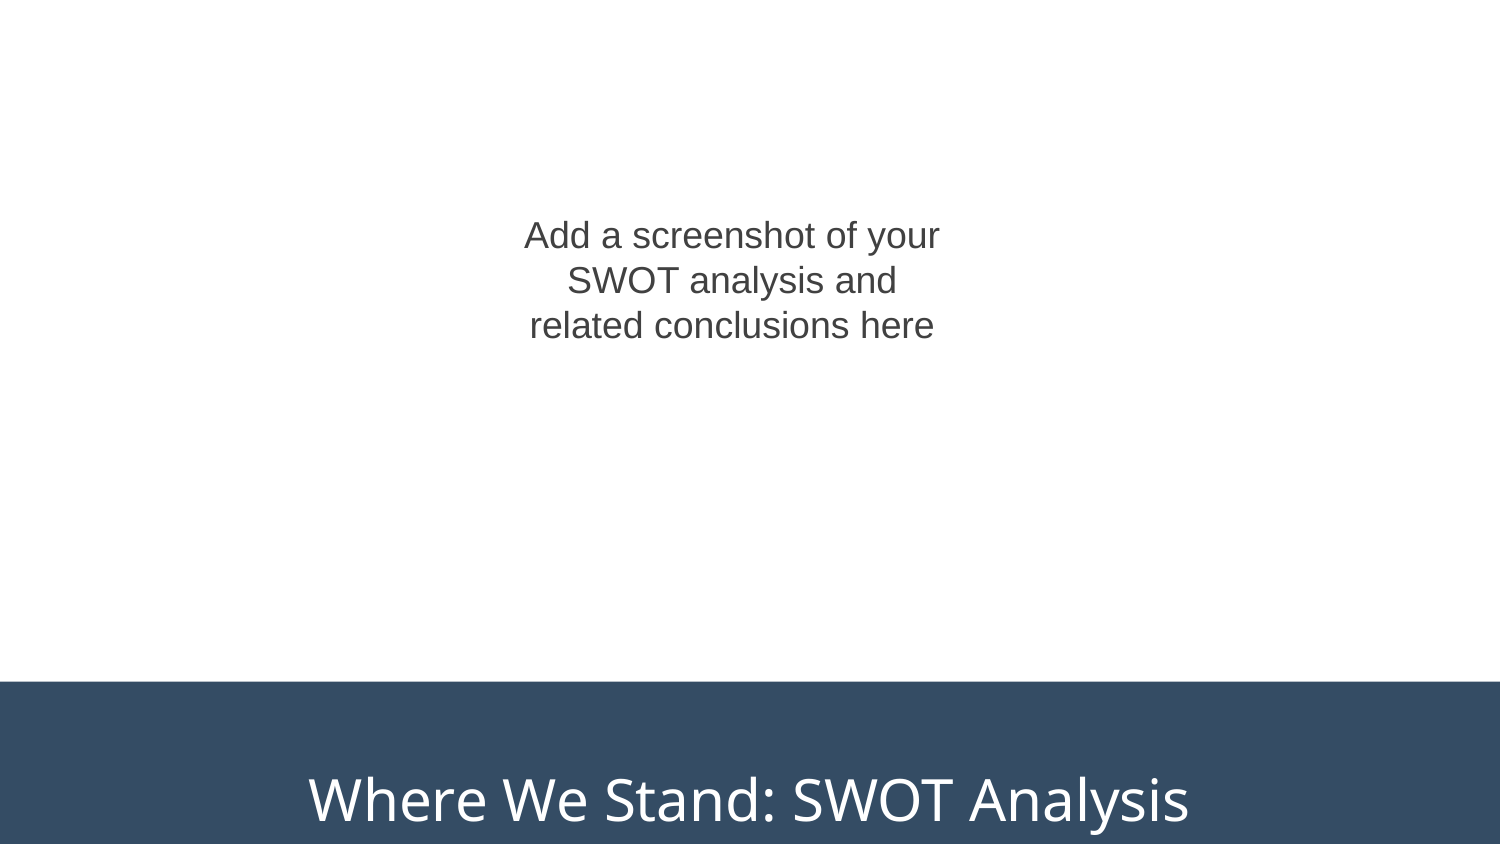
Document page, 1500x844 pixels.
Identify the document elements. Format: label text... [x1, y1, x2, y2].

text_box Add a screenshot of your SWOT analysis and related conclusions here [496, 203, 969, 354]
list Where We Stand: SWOT Analysis [0, 681, 1500, 844]
